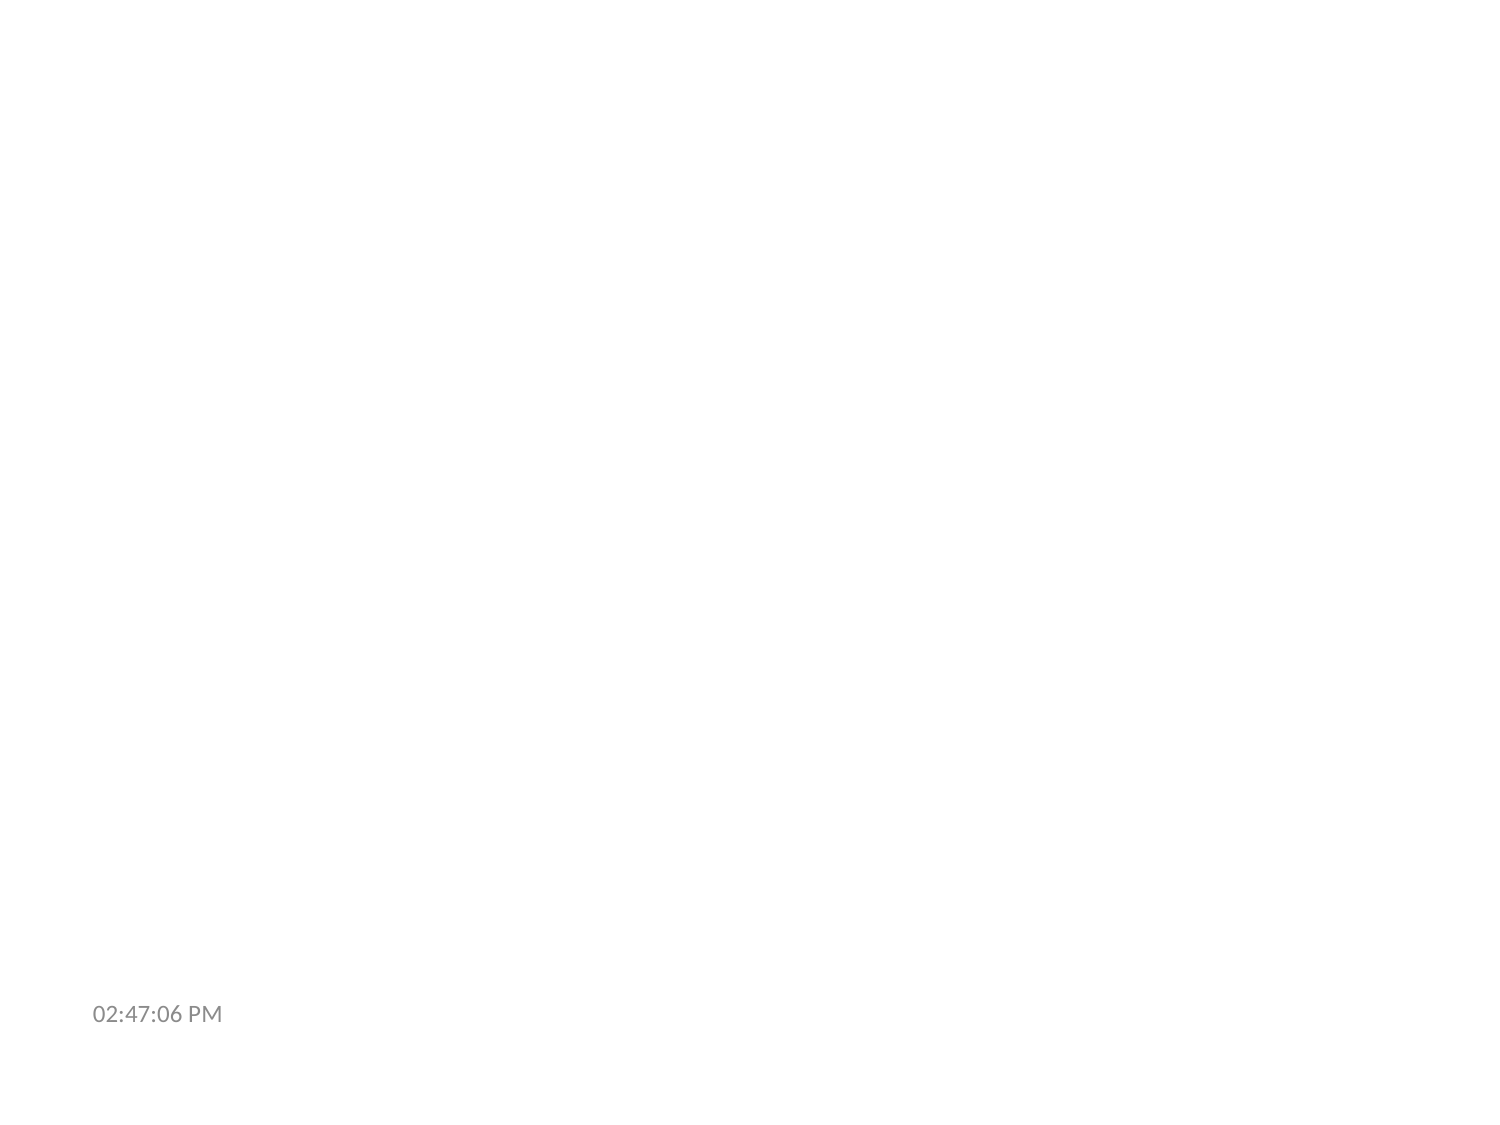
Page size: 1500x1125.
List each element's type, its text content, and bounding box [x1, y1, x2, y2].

text_box 3:35:09 PM [77, 982, 428, 1043]
